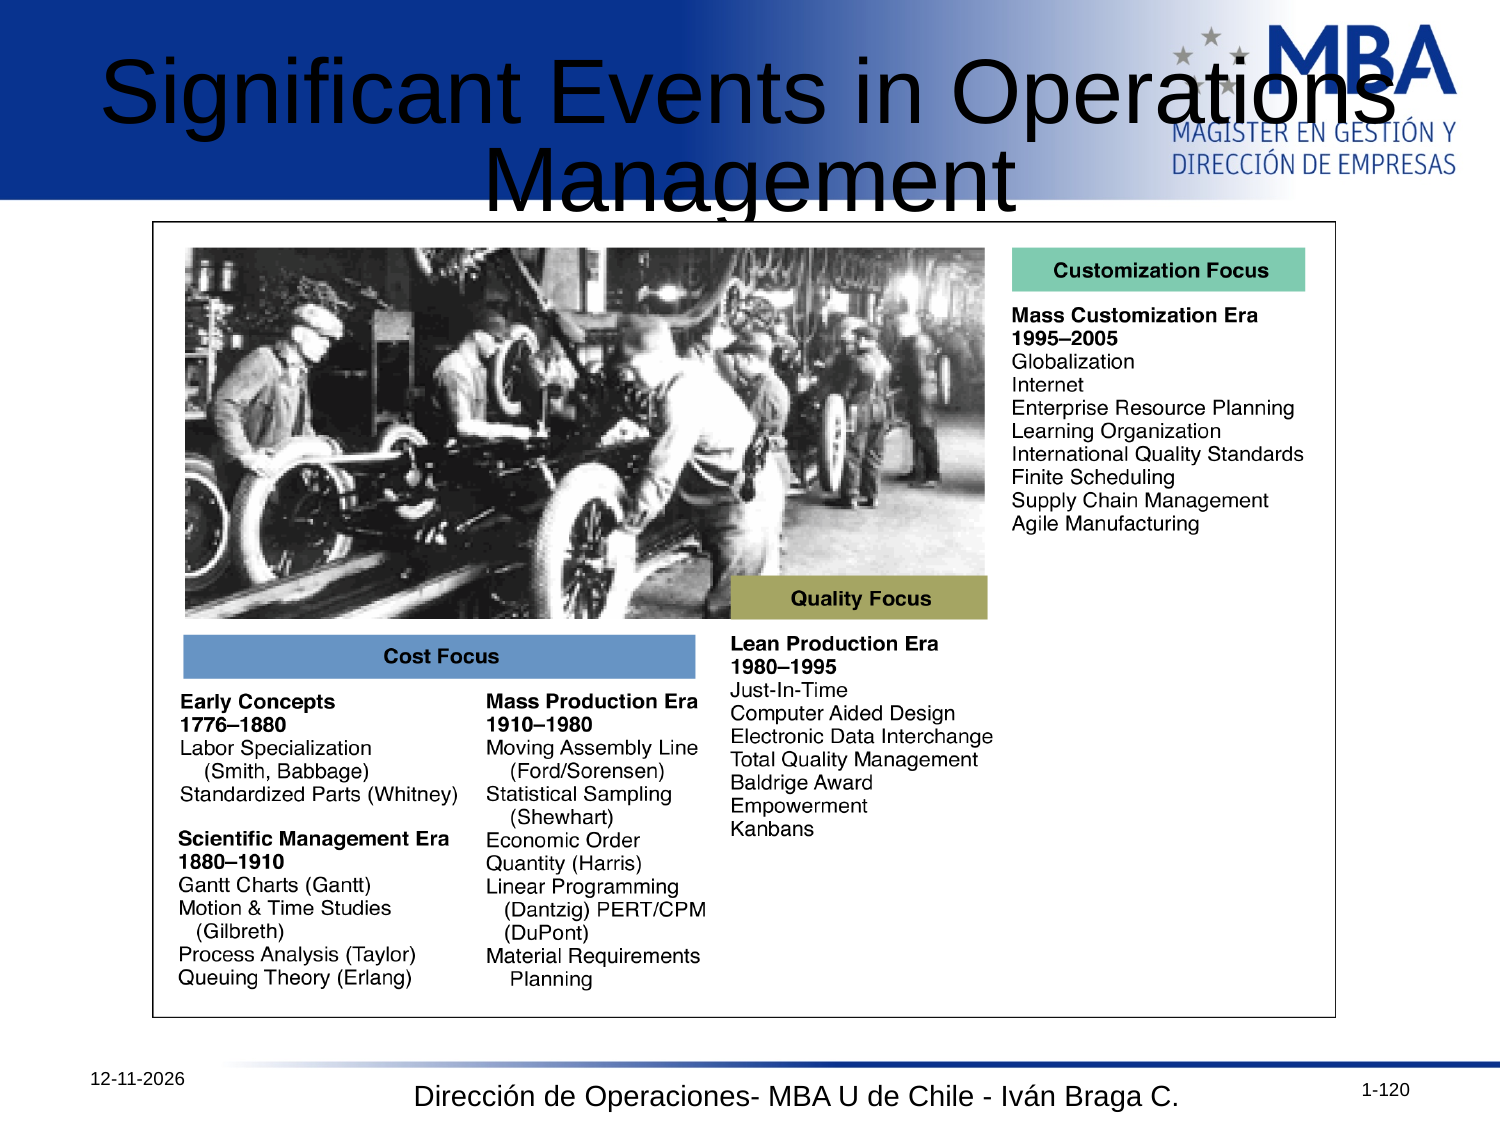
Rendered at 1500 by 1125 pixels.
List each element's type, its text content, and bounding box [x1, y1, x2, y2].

slide_number 1-120 [1234, 1070, 1426, 1125]
footer [501, 1070, 1034, 1125]
title Significant Events in Operations Management [75, 45, 1425, 233]
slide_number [74, 1058, 426, 1103]
picture [0, 0, 1500, 1125]
